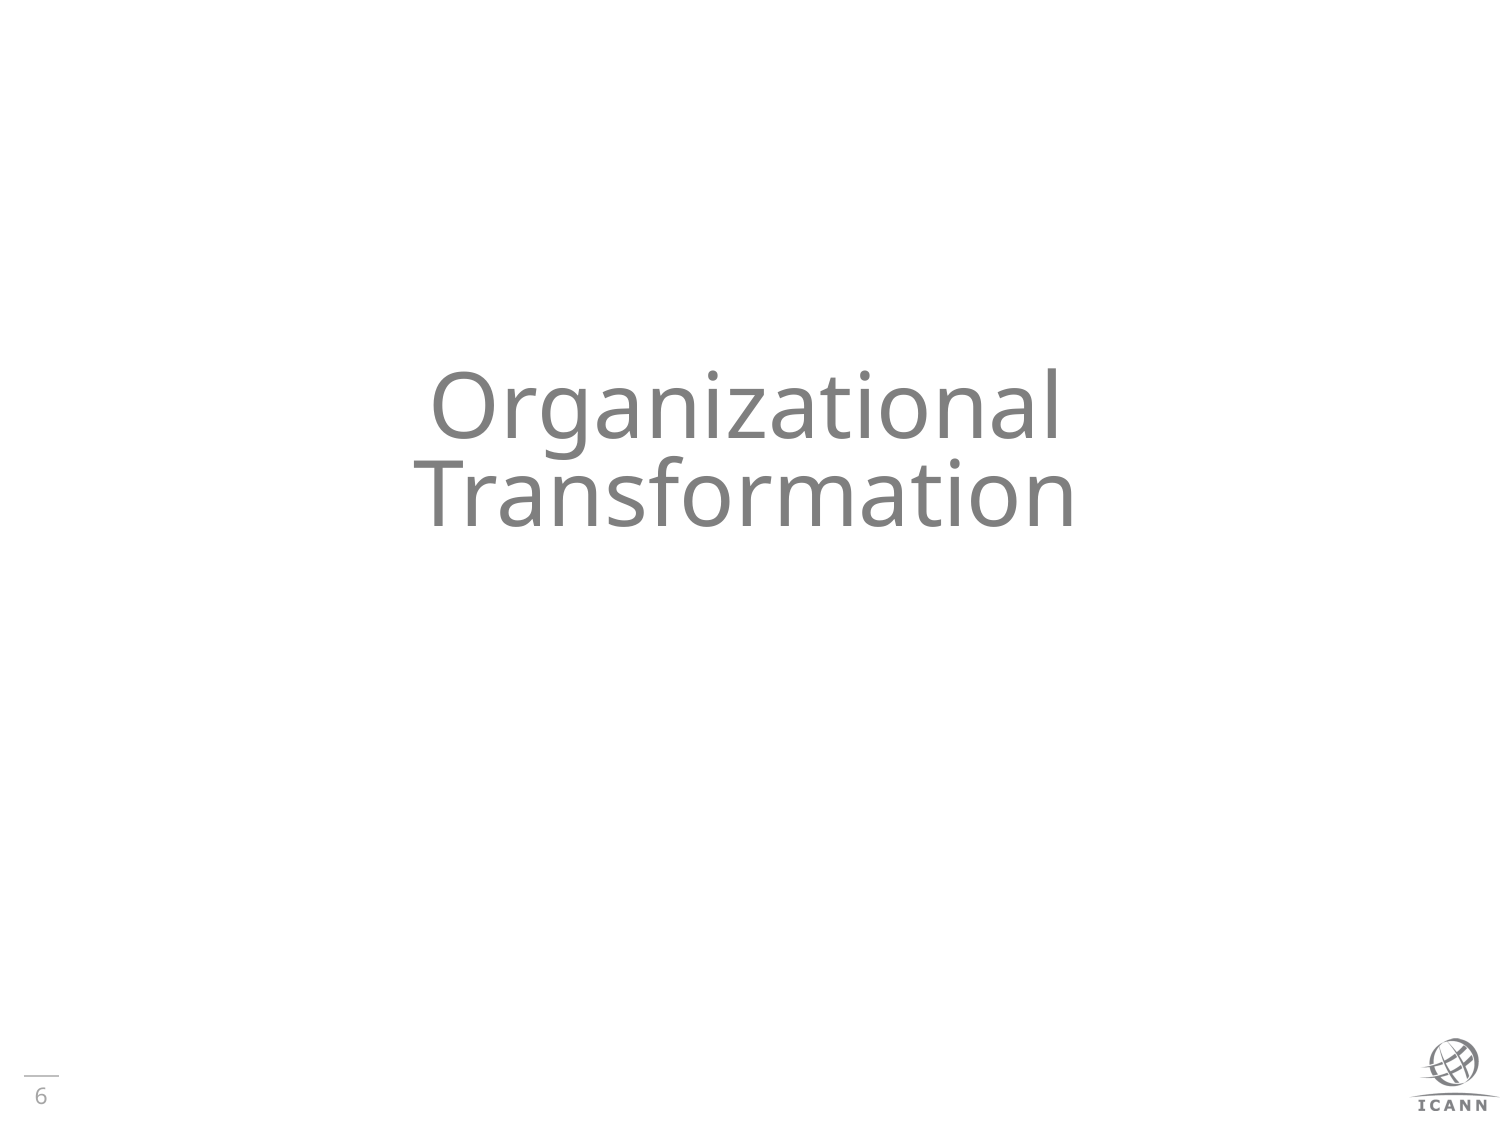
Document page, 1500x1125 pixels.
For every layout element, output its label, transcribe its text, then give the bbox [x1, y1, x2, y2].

list Organizational Transformation [61, 290, 1432, 681]
picture [1409, 1038, 1500, 1111]
